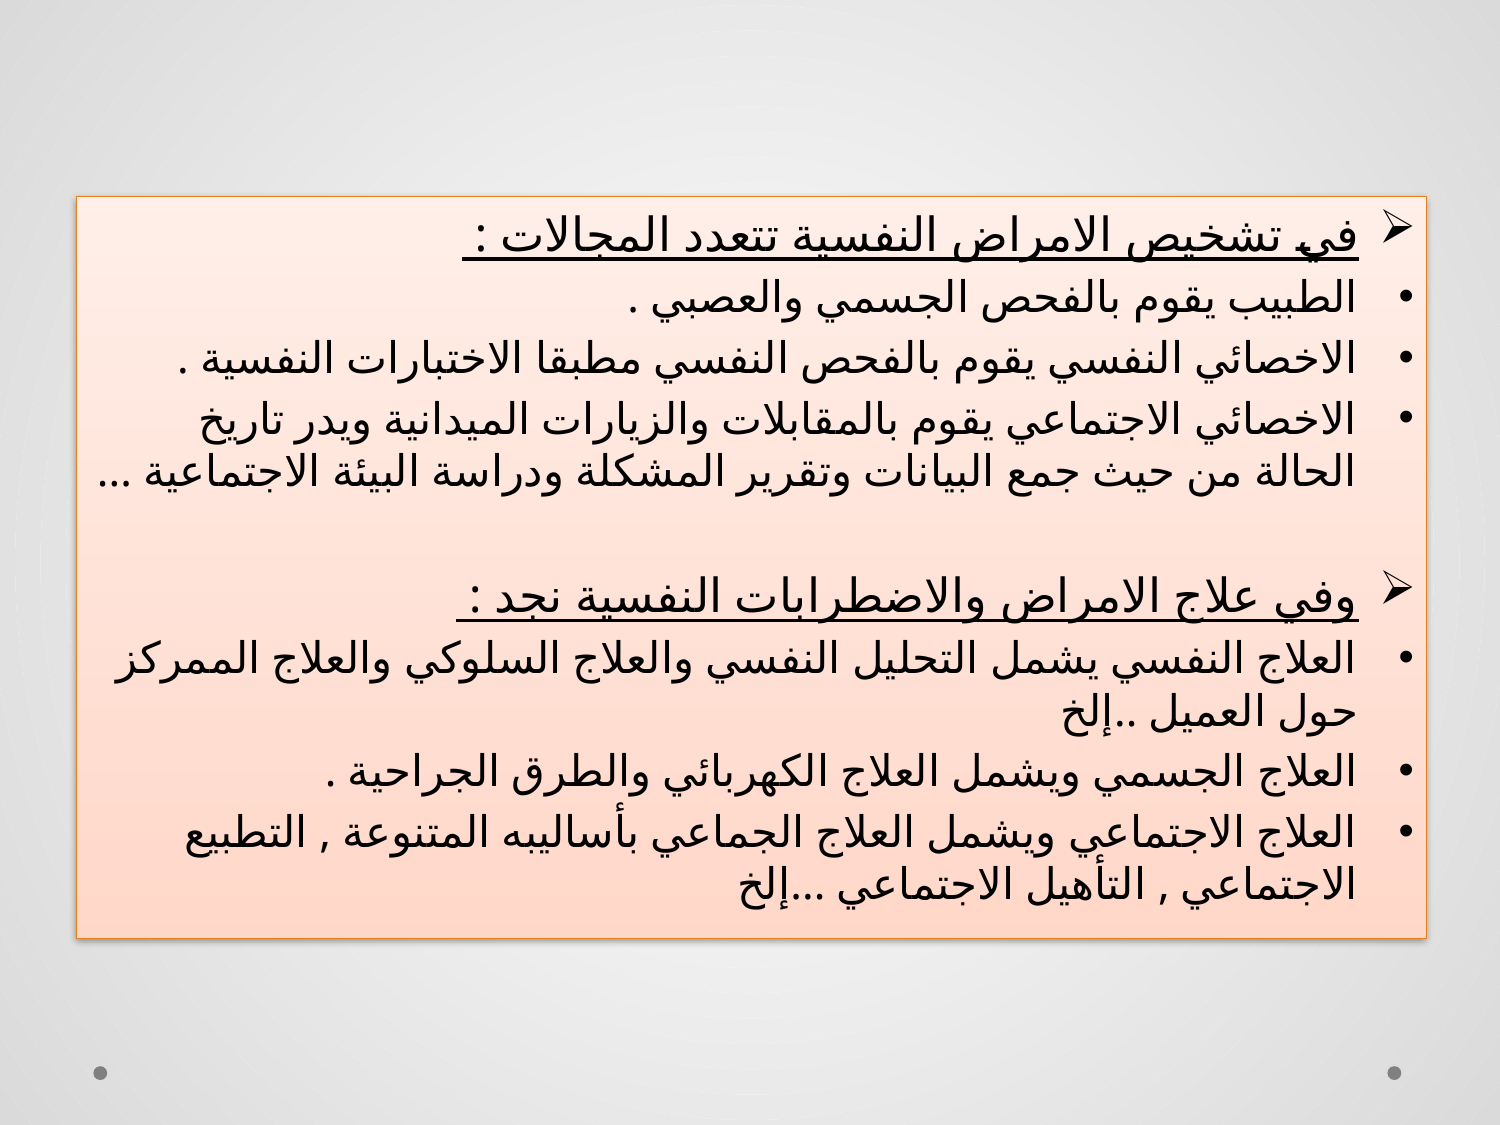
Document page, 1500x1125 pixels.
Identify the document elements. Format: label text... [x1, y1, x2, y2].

list في تشخيص الامراض النفسية تتعدد المجالات : الطبيب يقوم بالفحص الجسمي والعصبي . الاخصائي النفسي يقوم بالفحص النفسي مطبقا الاختبارات النفسية . الاخصائي الاجتماعي يقوم بالمقابلات والزيارات الميدانية ويدر تاريخ الحالة من حيث جمع البيانات وتقرير المشكلة ودراسة البيئة الاجتماعية ... وفي علاج الامراض والاضطرابات النفسية نجد : العلاج النفسي يشمل التحليل النفسي والعلاج السلوكي والعلاج الممركز حول العميل ..إلخ العلاج الجسمي ويشمل العلاج الكهربائي والطرق الجراحية . العلاج الاجتماعي ويشمل العلاج الجماعي بأساليبه المتنوعة , التطبيع الاجتماعي , التأهيل الاجتماعي ...إلخ [76, 196, 1427, 939]
